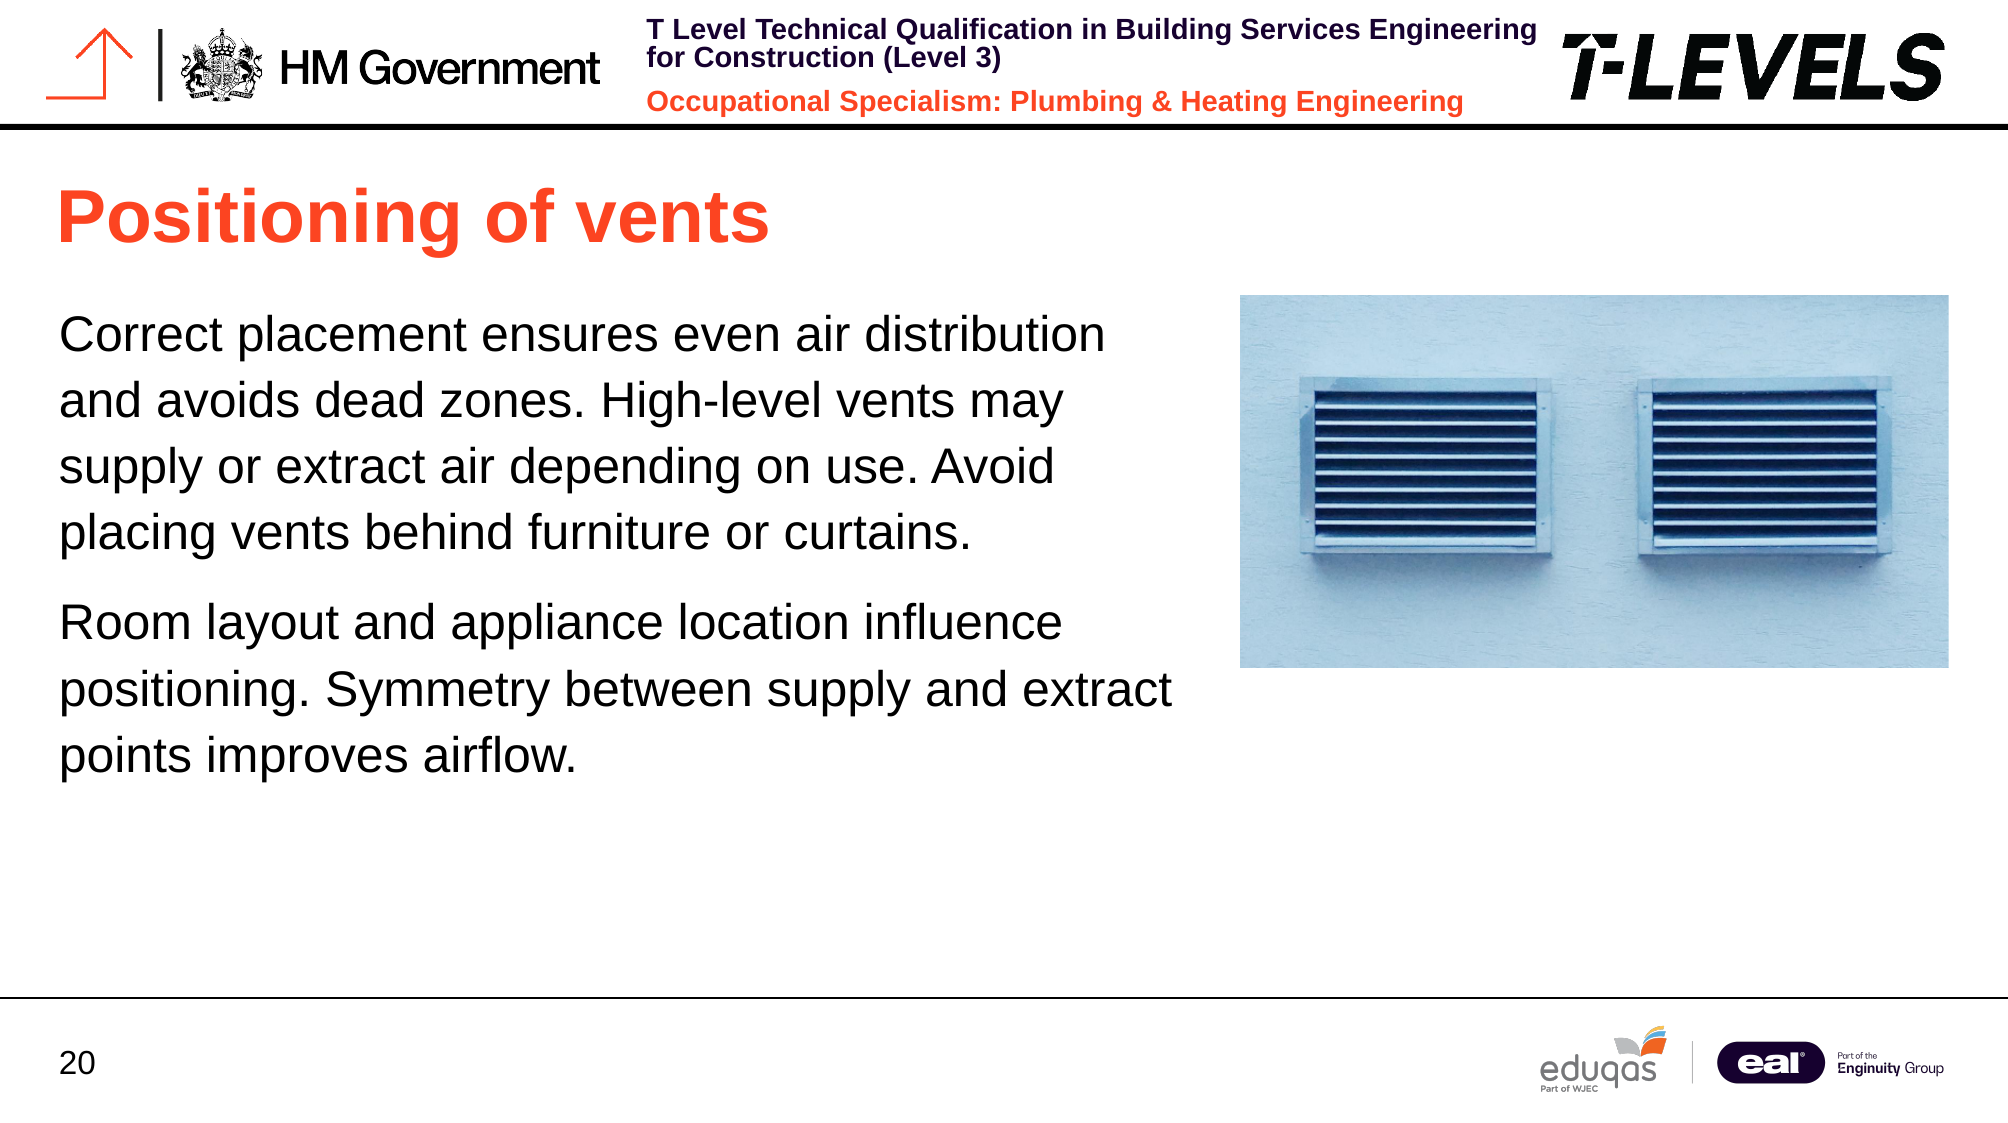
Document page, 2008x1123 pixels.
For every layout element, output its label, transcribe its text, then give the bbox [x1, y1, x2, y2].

list Correct placement ensures even air distribution and avoids dead zones. High-level vents may supply or extract air depending on use. Avoid placing vents behind furniture or curtains. Room layout and appliance location influence positioning. Symmetry between supply and extract points improves airflow. [59, 295, 1193, 975]
picture [1535, 1021, 1949, 1097]
picture [1239, 294, 1949, 668]
picture [41, 27, 139, 100]
title Positioning of vents [41, 111, 1949, 314]
picture [158, 28, 600, 102]
picture [1543, 25, 1964, 108]
